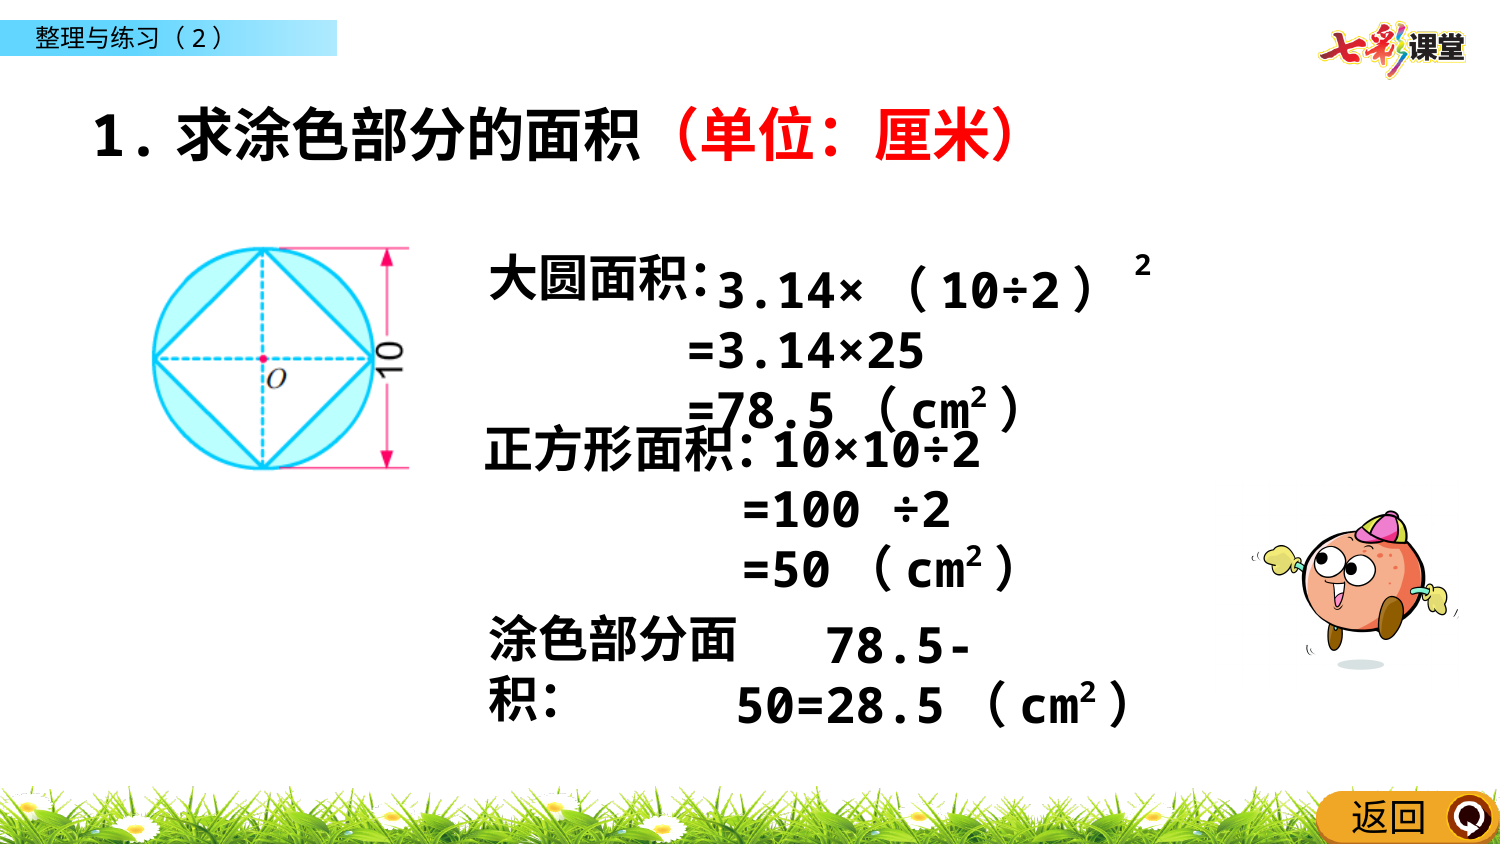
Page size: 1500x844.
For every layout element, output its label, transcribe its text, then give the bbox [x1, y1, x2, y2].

text_box 1.求涂色部分的面积（单位：厘米） [76, 91, 1264, 176]
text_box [468, 238, 1389, 683]
picture [114, 236, 425, 482]
picture [1316, 20, 1468, 80]
picture [1215, 480, 1459, 695]
picture [0, 786, 1500, 844]
